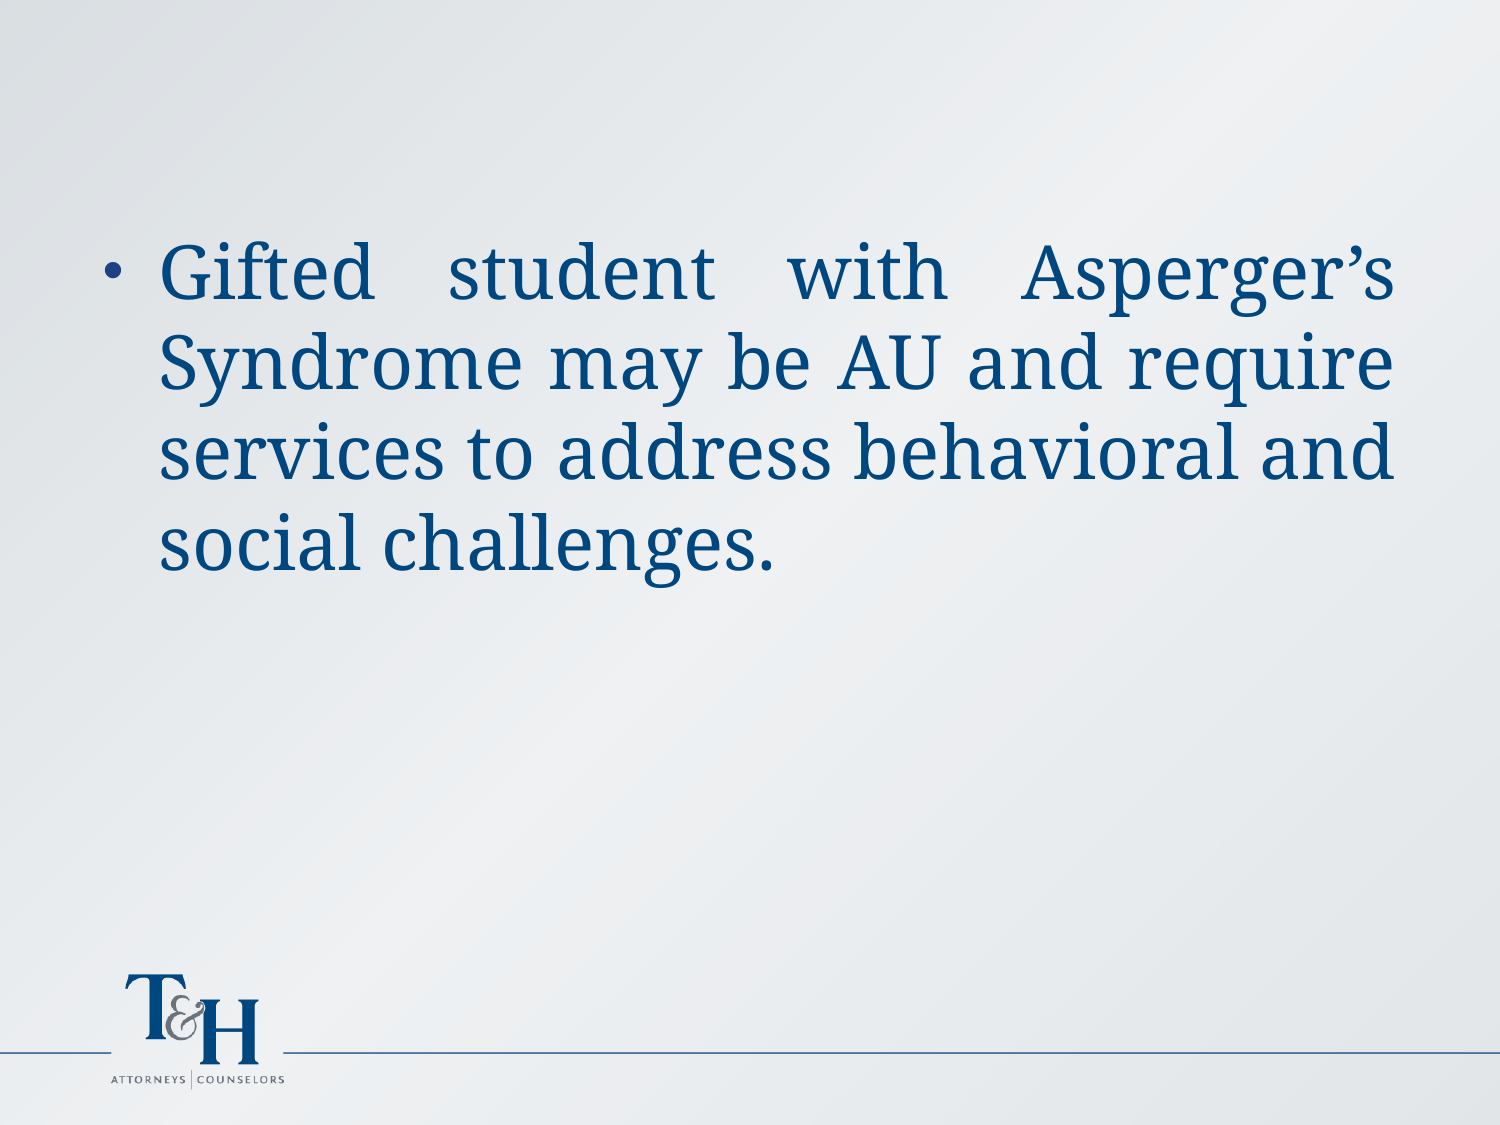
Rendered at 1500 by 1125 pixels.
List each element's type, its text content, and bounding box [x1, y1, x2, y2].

list Gifted student with Asperger’s Syndrome may be AU and require services to address behavioral and social challenges. [87, 112, 1413, 888]
picture [0, 0, 1500, 1125]
